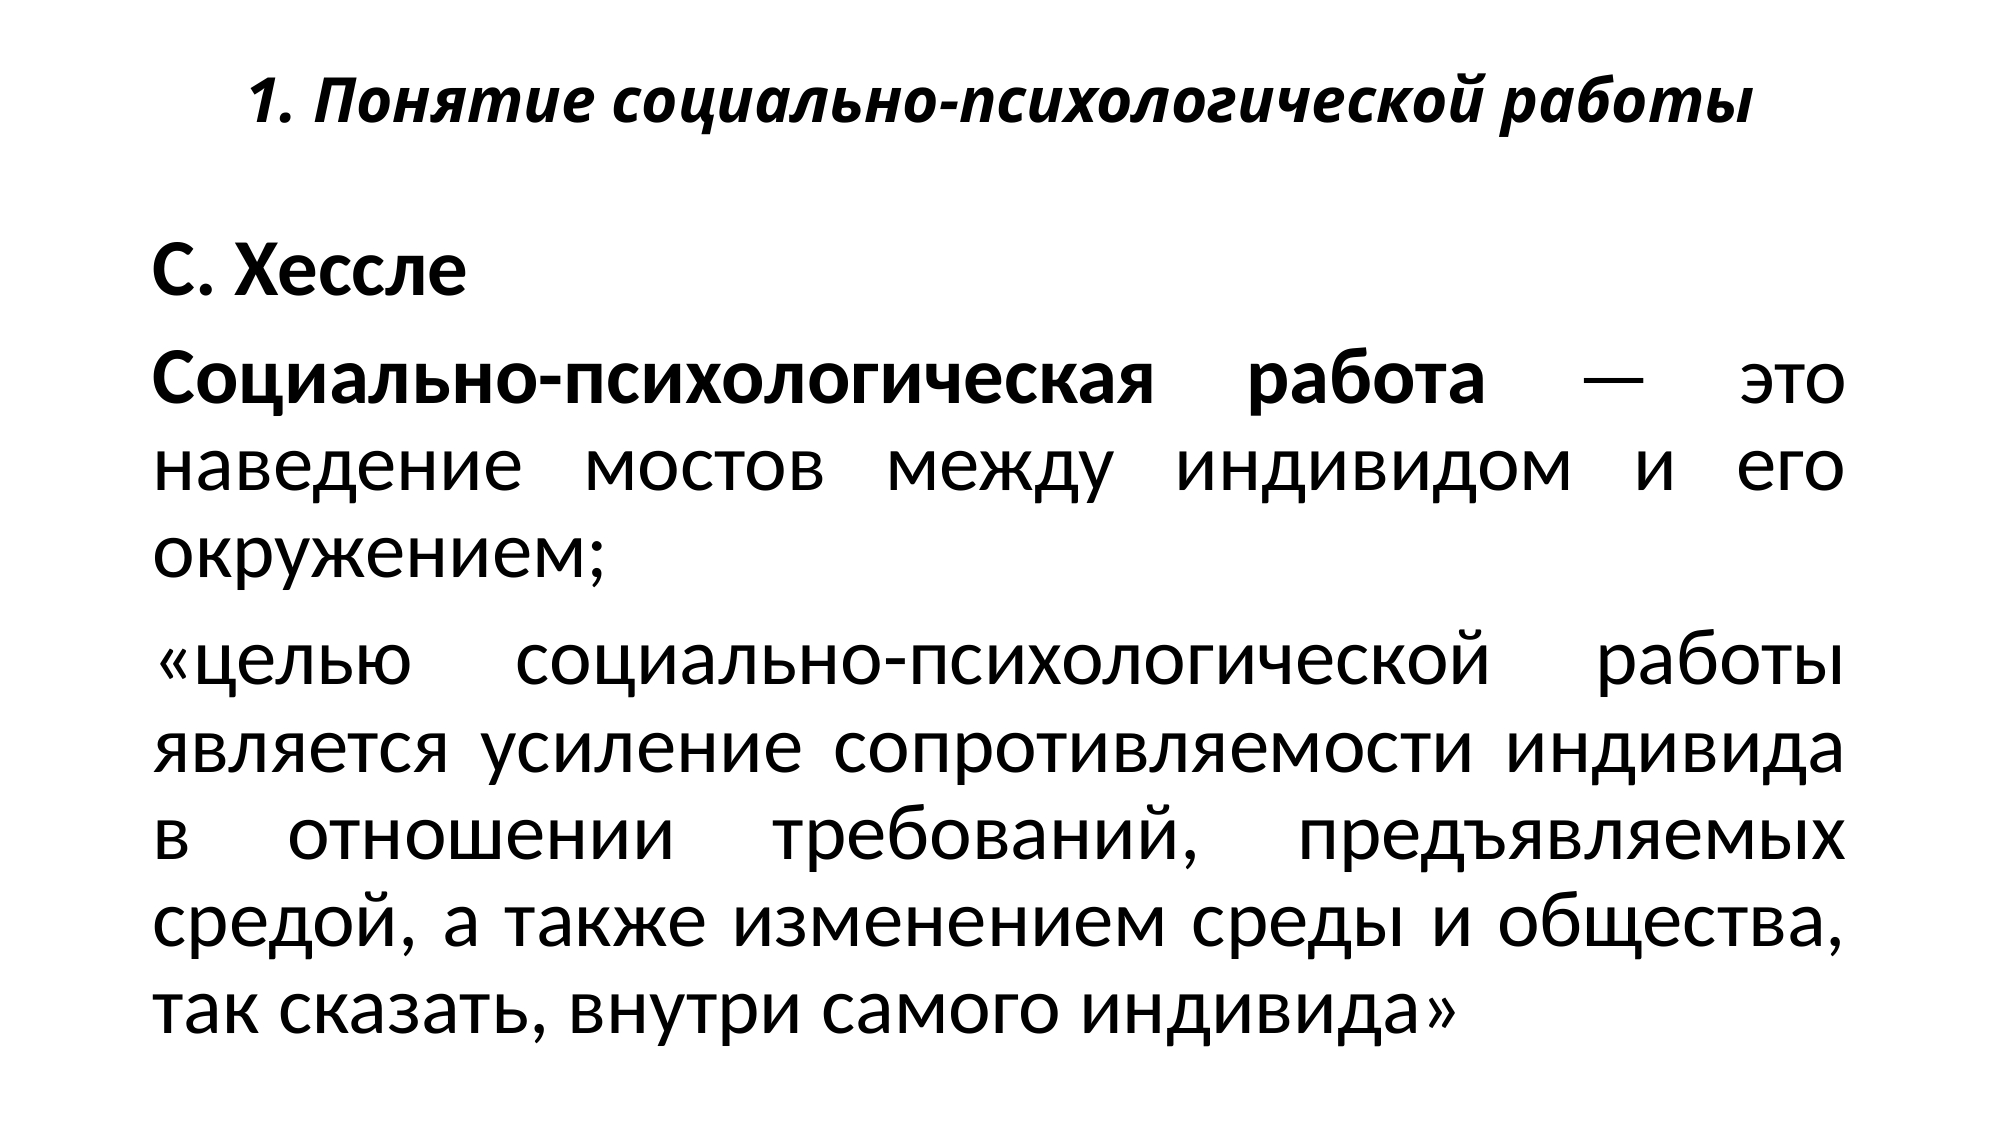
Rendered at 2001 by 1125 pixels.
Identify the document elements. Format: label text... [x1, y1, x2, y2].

list С. Хессле Социально-психологическая работа — это наведение мостов между индивидом и его окружением; «целью социально-психологической работы является усиление сопротивляемости индивида в отношении требований, предъявляемых средой, а также изменением среды и общества, так сказать, внутри самого индивида» [137, 218, 1863, 1068]
title 1. Понятие социально-психологической работы [137, 59, 1863, 218]
